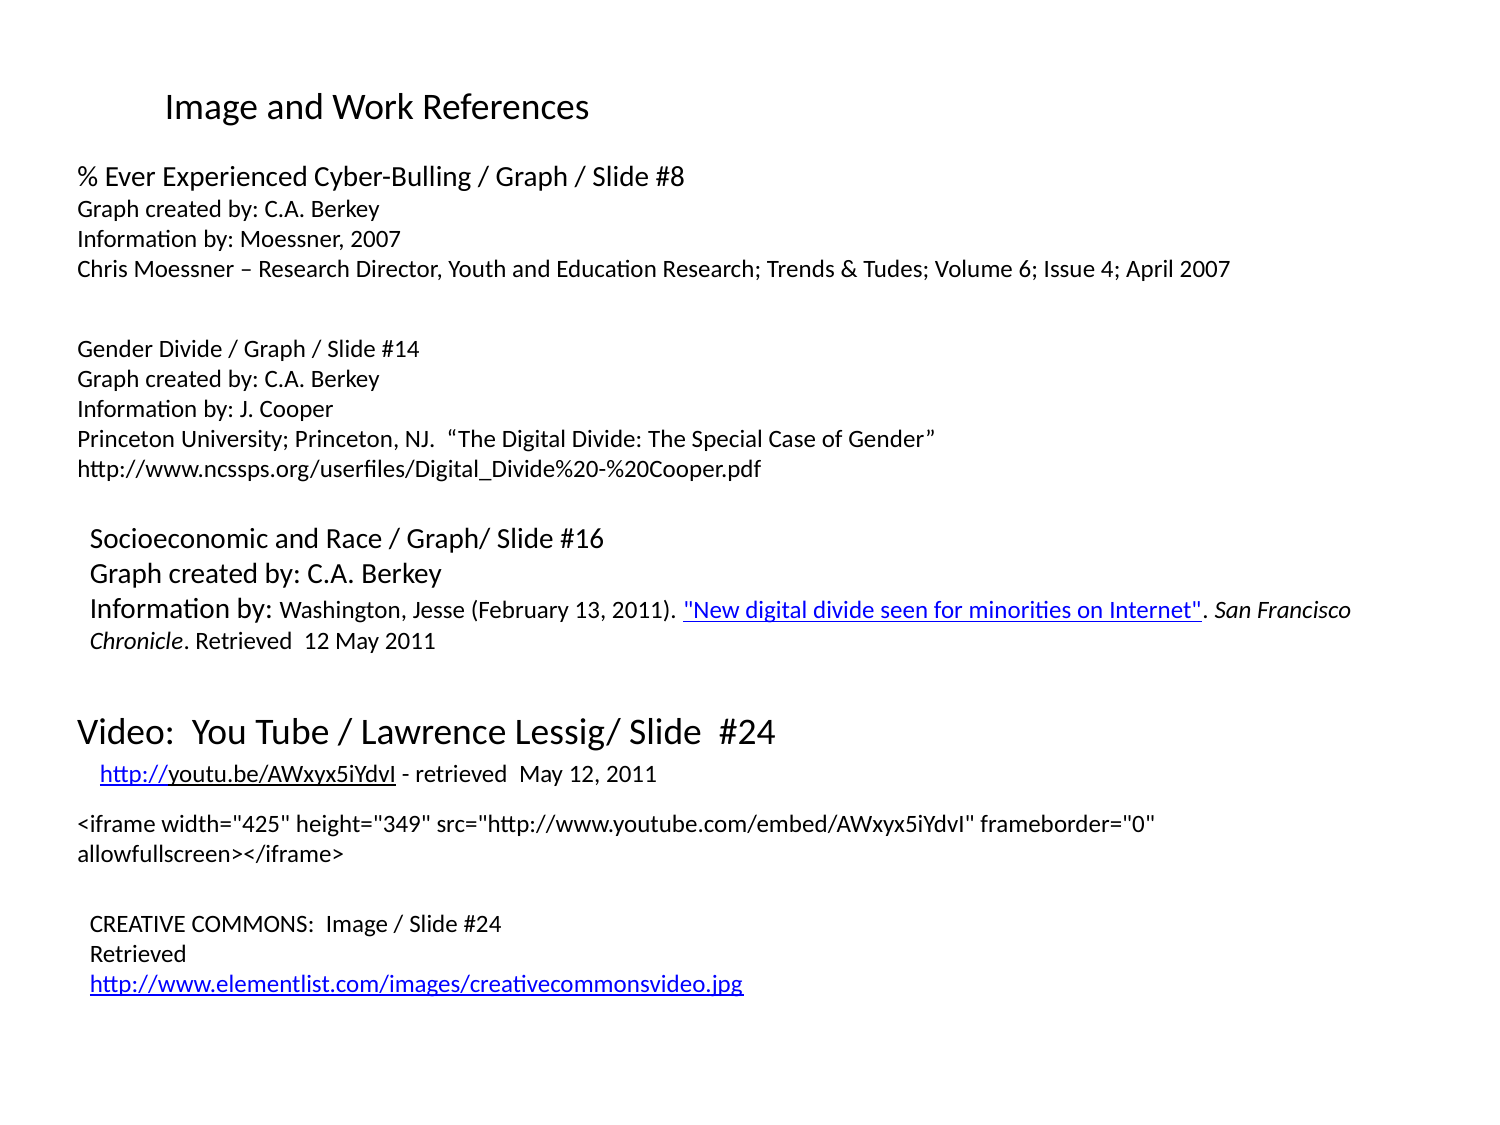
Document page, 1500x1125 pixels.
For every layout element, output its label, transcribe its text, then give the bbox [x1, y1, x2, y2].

text_box % Ever Experienced Cyber-Bulling / Graph / Slide #8 Graph created by: C.A. Berkey Information by: Moessner, 2007 Chris Moessner – Research Director, Youth and Education Research; Trends & Tudes; Volume 6; Issue 4; April 2007 [62, 149, 1450, 290]
text_box Video: You Tube / Lawrence Lessig/ Slide #24 [62, 699, 825, 760]
text_box <iframe width="425" height="349" src="http://www.youtube.com/embed/AWxyx5iYdvI" frameborder="0" allowfullscreen></iframe> [62, 799, 1438, 875]
text_box Image and Work References [149, 74, 1038, 149]
text_box Socioeconomic and Race / Graph/ Slide #16 Graph created by: C.A. Berkey Information by: Washington, Jesse (February 13, 2011). "New digital divide seen for minorities on Internet". San Francisco Chronicle. Retrieved 12 May 2011 [75, 512, 1388, 697]
text_box http://youtu.be/AWxyx5iYdvI - retrieved May 12, 2011 [85, 750, 1000, 795]
text_box CREATIVE COMMONS: Image / Slide #24 Retrieved http://www.elementlist.com/images/creativecommonsvideo.jpg [74, 900, 1363, 1005]
text_box Gender Divide / Graph / Slide #14 Graph created by: C.A. Berkey Information by: J. Cooper Princeton University; Princeton, NJ. “The Digital Divide: The Special Case of Gender” http://www.ncssps.org/userfiles/Digital_Divide%20-%20Cooper.pdf [62, 324, 1363, 490]
